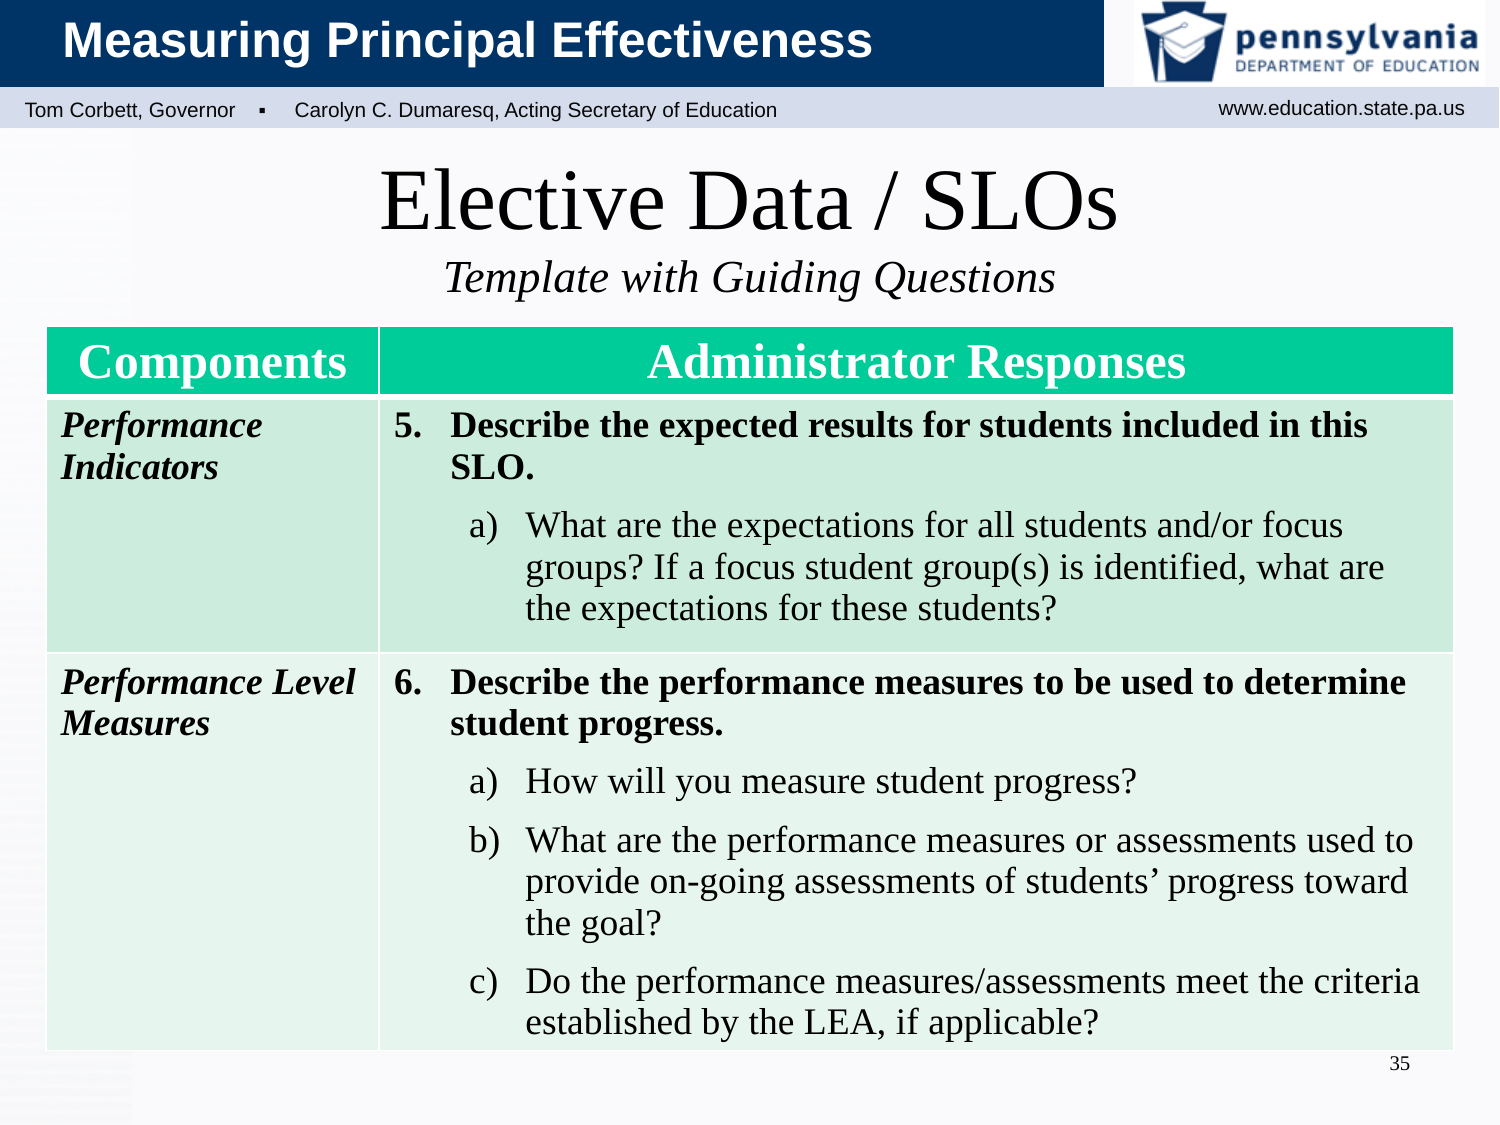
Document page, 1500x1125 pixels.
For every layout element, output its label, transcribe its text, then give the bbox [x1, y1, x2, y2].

table_cell Performance Level Measures [47, 654, 378, 1050]
table_cell Describe the expected results for students included in this SLO. What are the expectations for all students and/or focus groups? If a focus student group(s) is identified, what are the expectations for these students? [380, 400, 1453, 652]
picture [0, 0, 1500, 1125]
text_box 35 [1374, 1042, 1444, 1103]
table_cell Performance Indicators [47, 400, 378, 652]
title Elective Data / SLOs Template with Guiding Questions [75, 134, 1425, 271]
table_header Administrator Responses [380, 327, 1453, 394]
table_cell Describe the performance measures to be used to determine student progress. How will you measure student progress? What are the performance measures or assessments used to provide on-going assessments of students’ progress toward the goal? Do the performance measures/assessments meet the criteria established by the LEA, if applicable? [380, 654, 1453, 1050]
table_header Components [47, 327, 378, 394]
